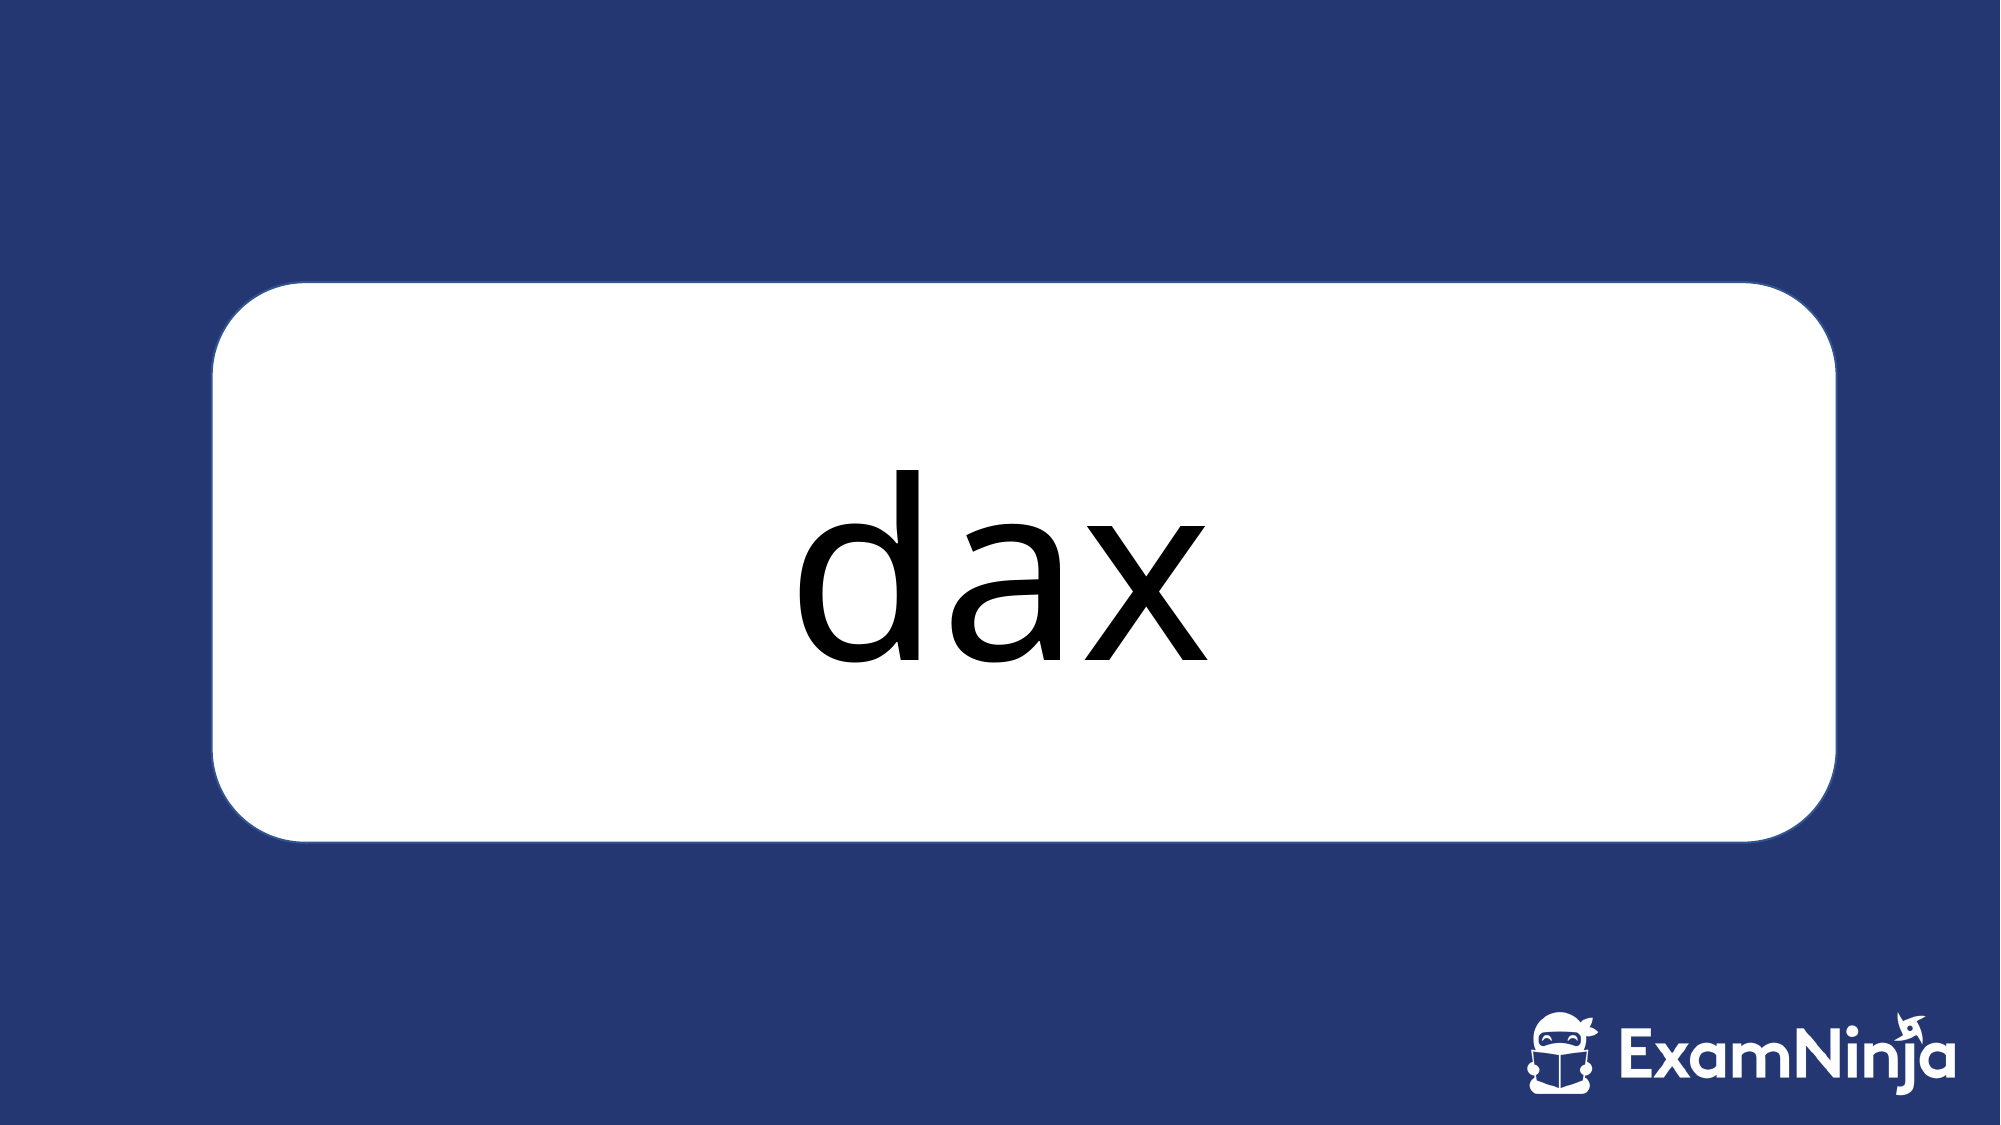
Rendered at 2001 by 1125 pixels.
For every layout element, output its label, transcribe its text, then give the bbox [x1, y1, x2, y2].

picture [1501, 1003, 1979, 1102]
text_box dax [143, 403, 1857, 719]
text_box [210, 281, 1838, 403]
text_box [210, 719, 1838, 844]
